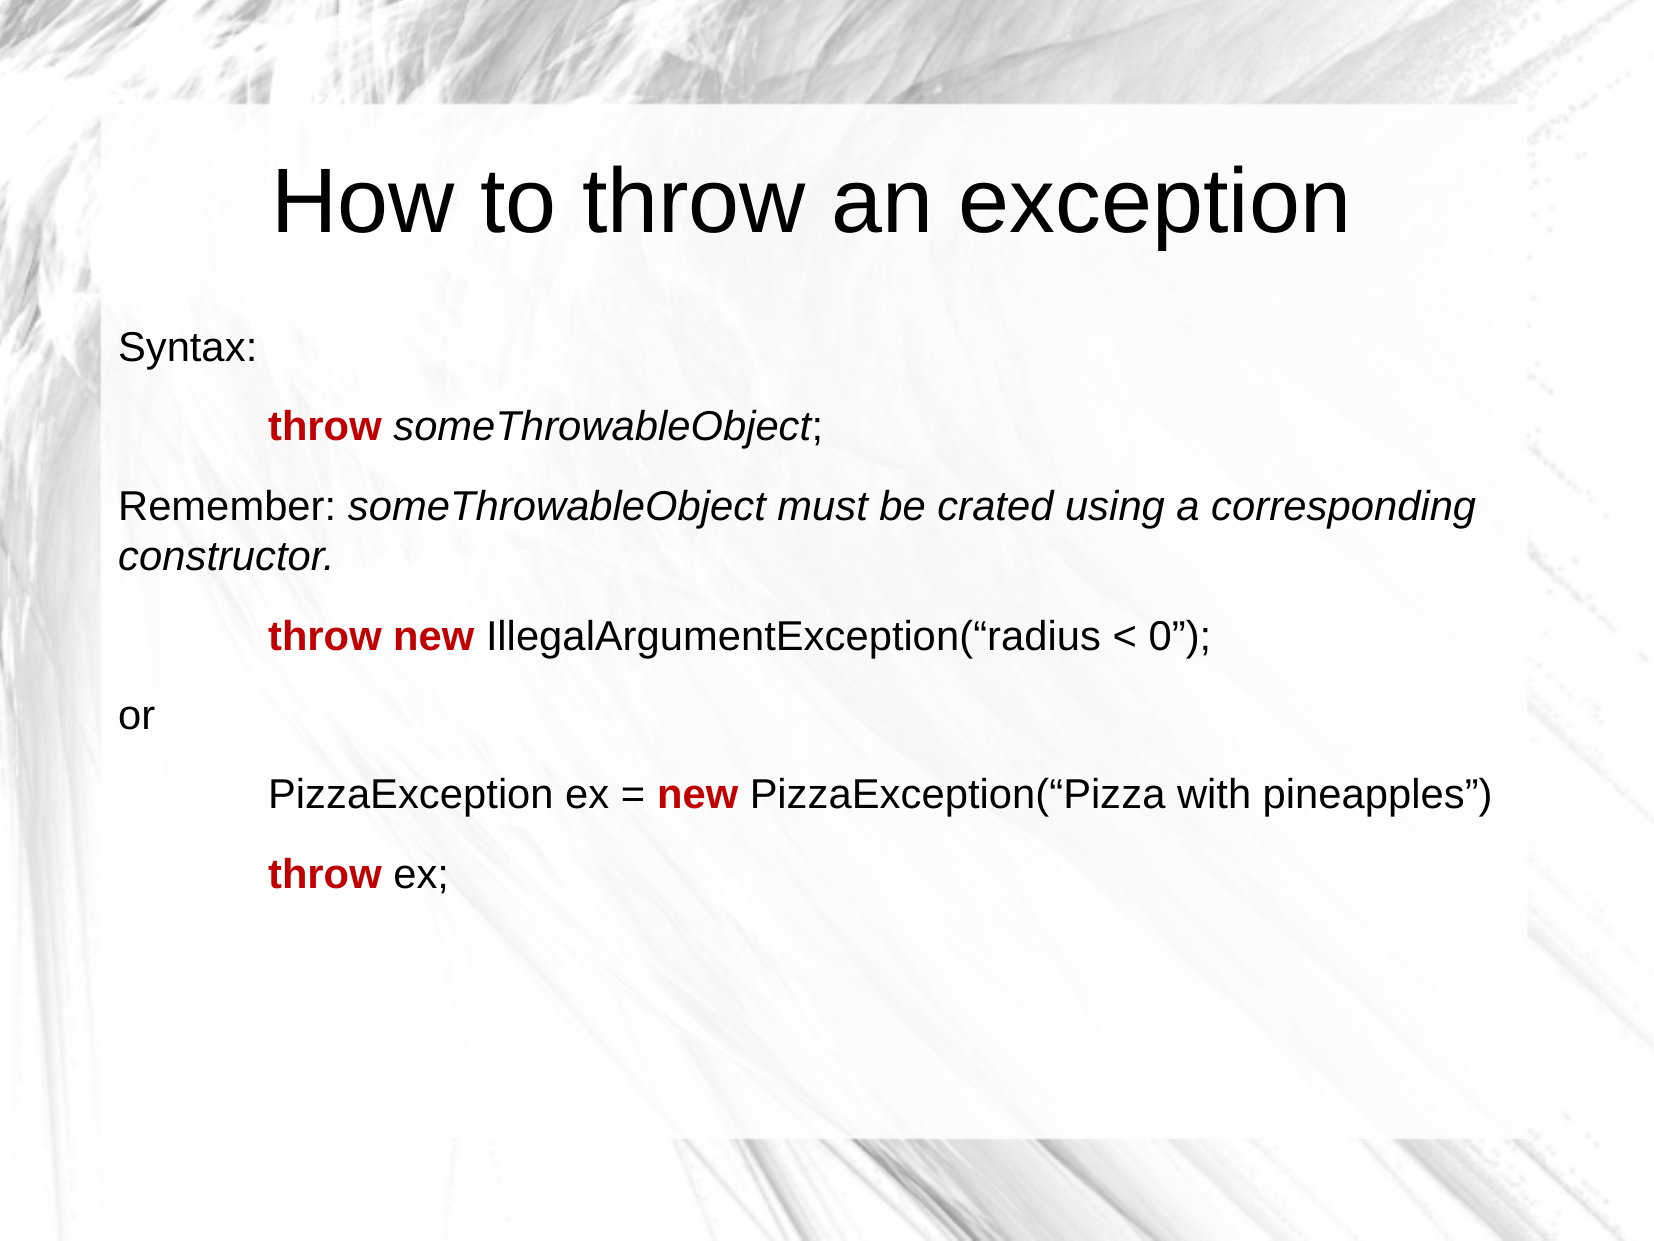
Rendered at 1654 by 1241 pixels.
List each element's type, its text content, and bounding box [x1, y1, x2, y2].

title How to throw an exception [118, 112, 1506, 281]
picture [0, 0, 1654, 1241]
list Syntax: throw someThrowableObject; Remember: someThrowableObject must be crated using a corresponding constructor. throw new IllegalArgumentException(“radius < 0”); or PizzaException ex = new PizzaException(“Pizza with pineapples”) throw ex; [118, 319, 1571, 1102]
